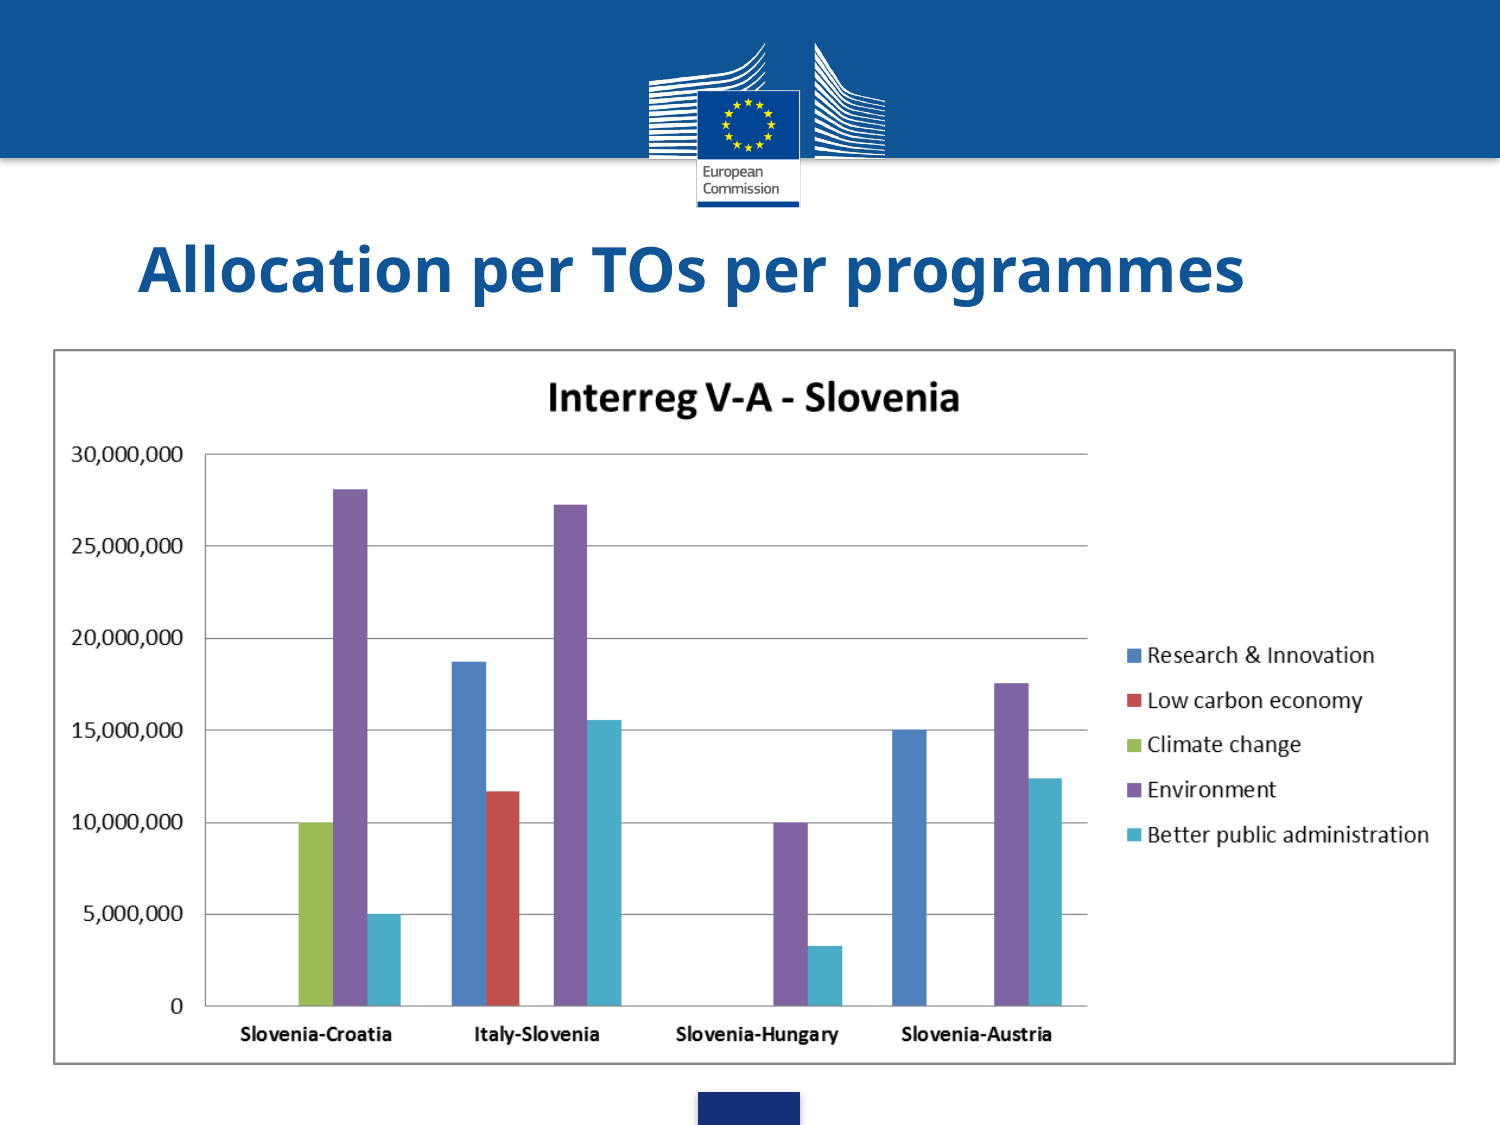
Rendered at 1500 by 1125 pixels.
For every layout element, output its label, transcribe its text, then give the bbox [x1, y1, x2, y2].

title Allocation per TOs per programmes [64, 184, 1415, 348]
picture [52, 349, 1456, 1065]
picture [649, 42, 885, 184]
